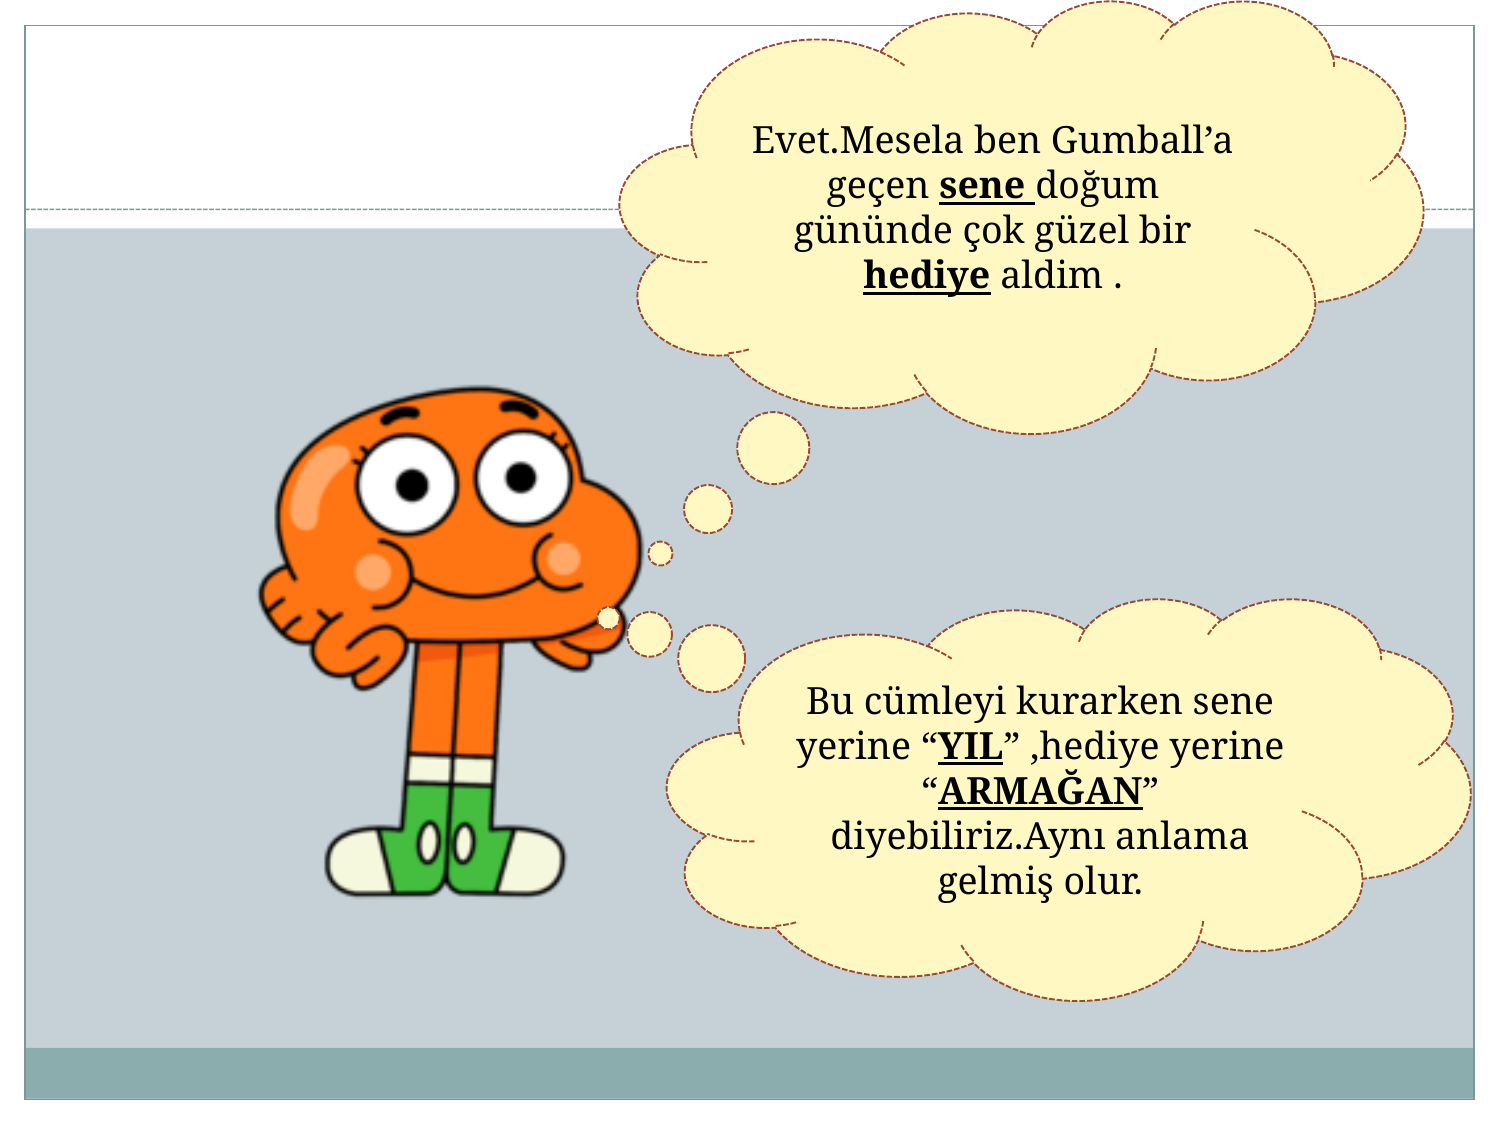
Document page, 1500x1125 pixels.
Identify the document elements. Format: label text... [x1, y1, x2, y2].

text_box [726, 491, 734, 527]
text_box Evet.Mesela ben Gumball’a geçen sene doğum gününde çok güzel bir hediye aldim . [618, 0, 1425, 436]
text_box Bu cümleyi kurarken sene yerine “YIL” ,hediye yerine “ARMAĞAN” diyebiliriz.Aynı anlama gelmiş olur. [725, 598, 1472, 1002]
text_box Evet.Mesela ben Gumball’a geçen sene doğum gününde çok güzel bir hediye aldim . [736, 411, 811, 486]
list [194, 373, 721, 918]
